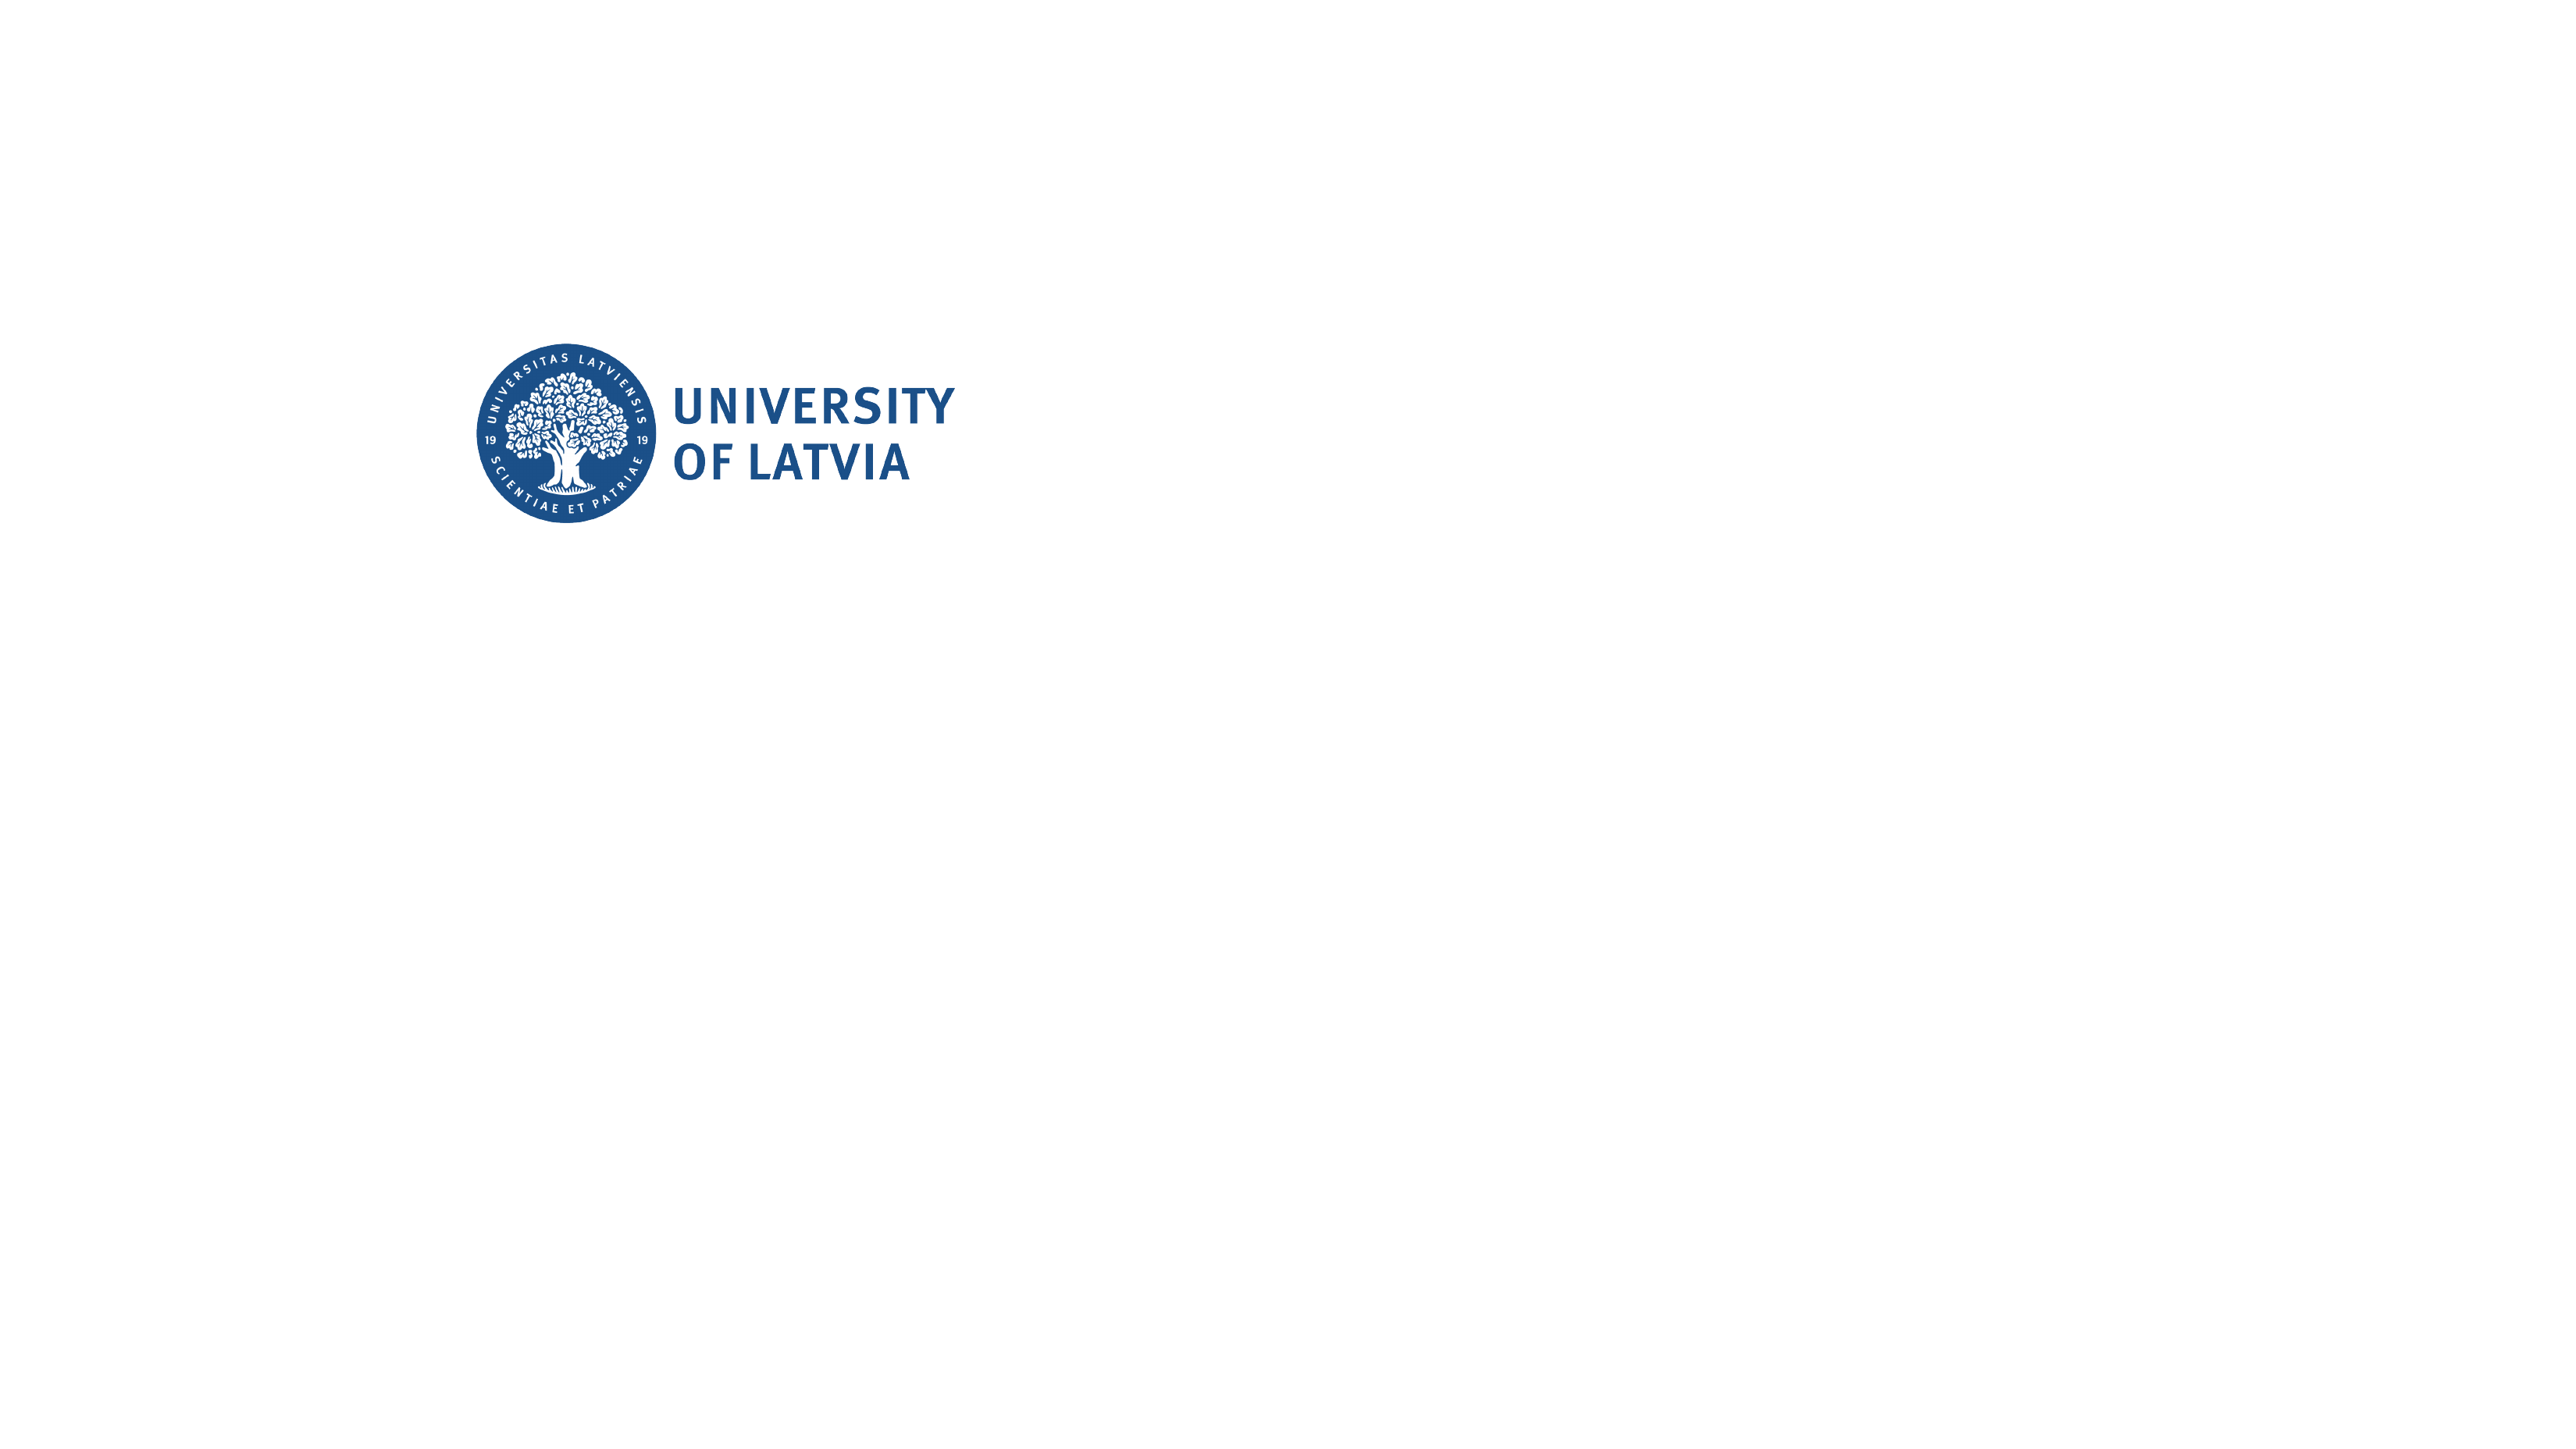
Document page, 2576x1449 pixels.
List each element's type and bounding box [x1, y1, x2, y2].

picture [476, 344, 955, 523]
